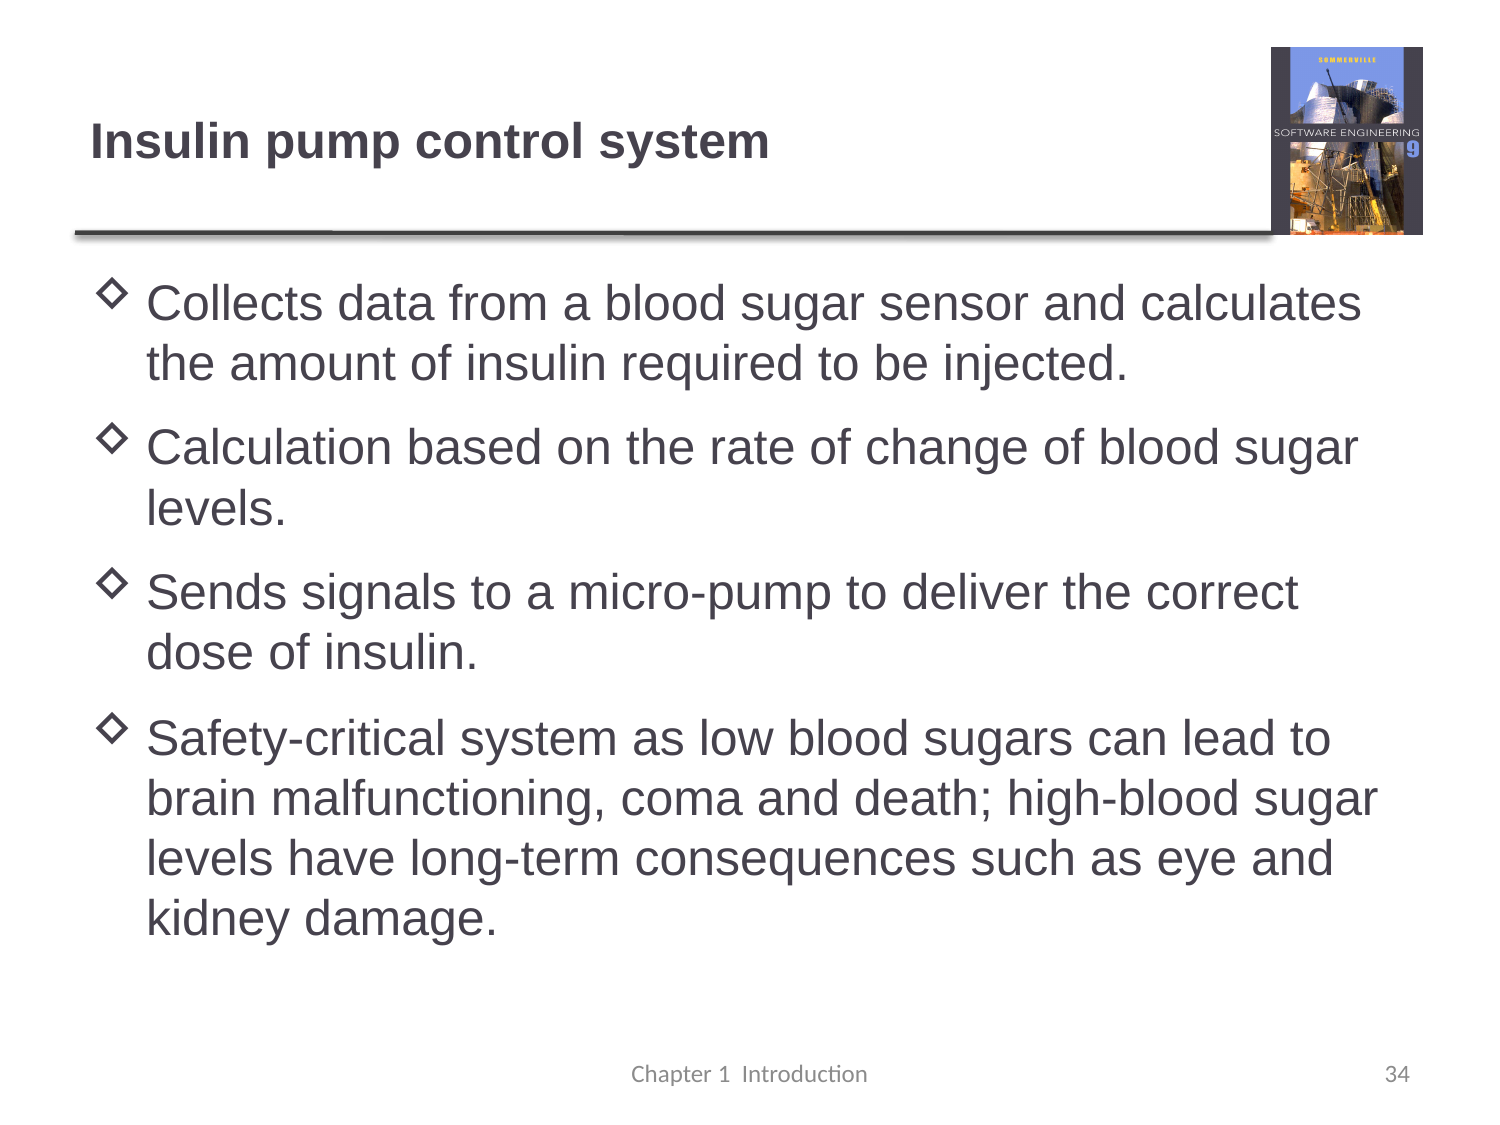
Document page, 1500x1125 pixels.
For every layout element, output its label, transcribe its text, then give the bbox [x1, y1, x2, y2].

slide_number 34 [1074, 1042, 1425, 1103]
list Collects data from a blood sugar sensor and calculates the amount of insulin required to be injected. Calculation based on the rate of change of blood sugar levels. Sends signals to a micro-pump to deliver the correct dose of insulin. Safety-critical system as low blood sugars can lead to brain malfunctioning, coma and death; high-blood sugar levels have long-term consequences such as eye and kidney damage. [75, 262, 1425, 1005]
title Insulin pump control system [74, 44, 1272, 233]
footer Chapter 1 Introduction [512, 1042, 988, 1103]
picture [1272, 47, 1423, 235]
